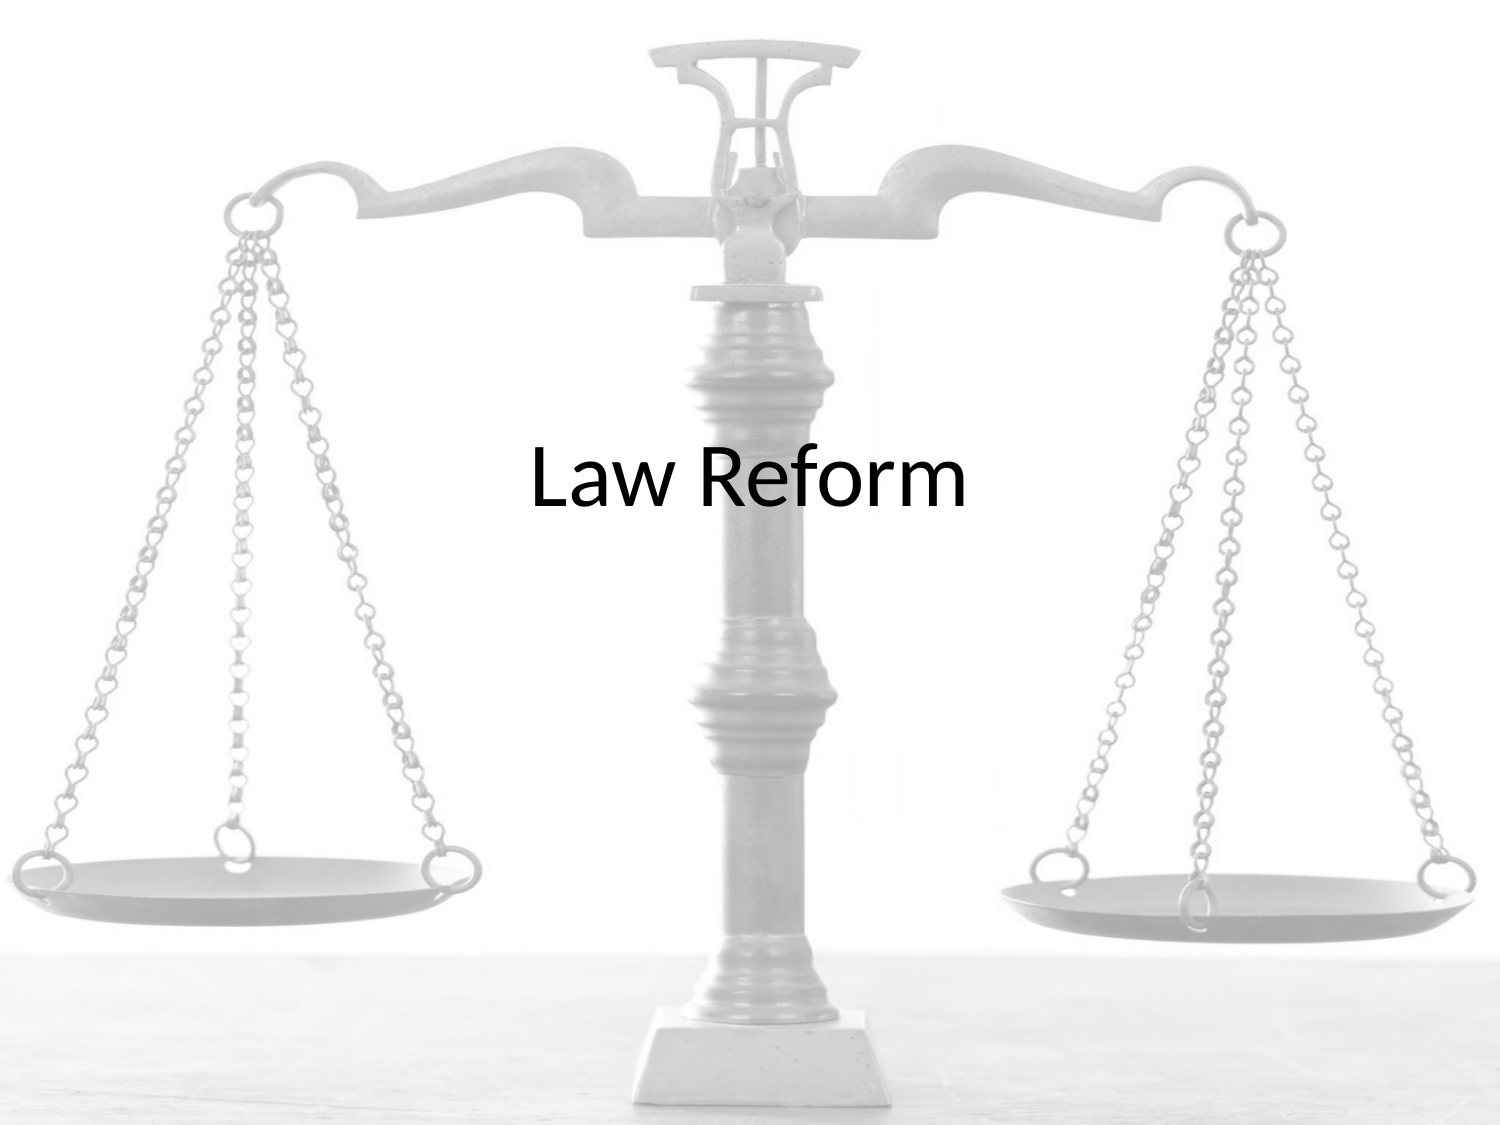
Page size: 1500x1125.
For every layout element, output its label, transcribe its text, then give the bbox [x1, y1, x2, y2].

title Law Reform [112, 349, 1388, 591]
